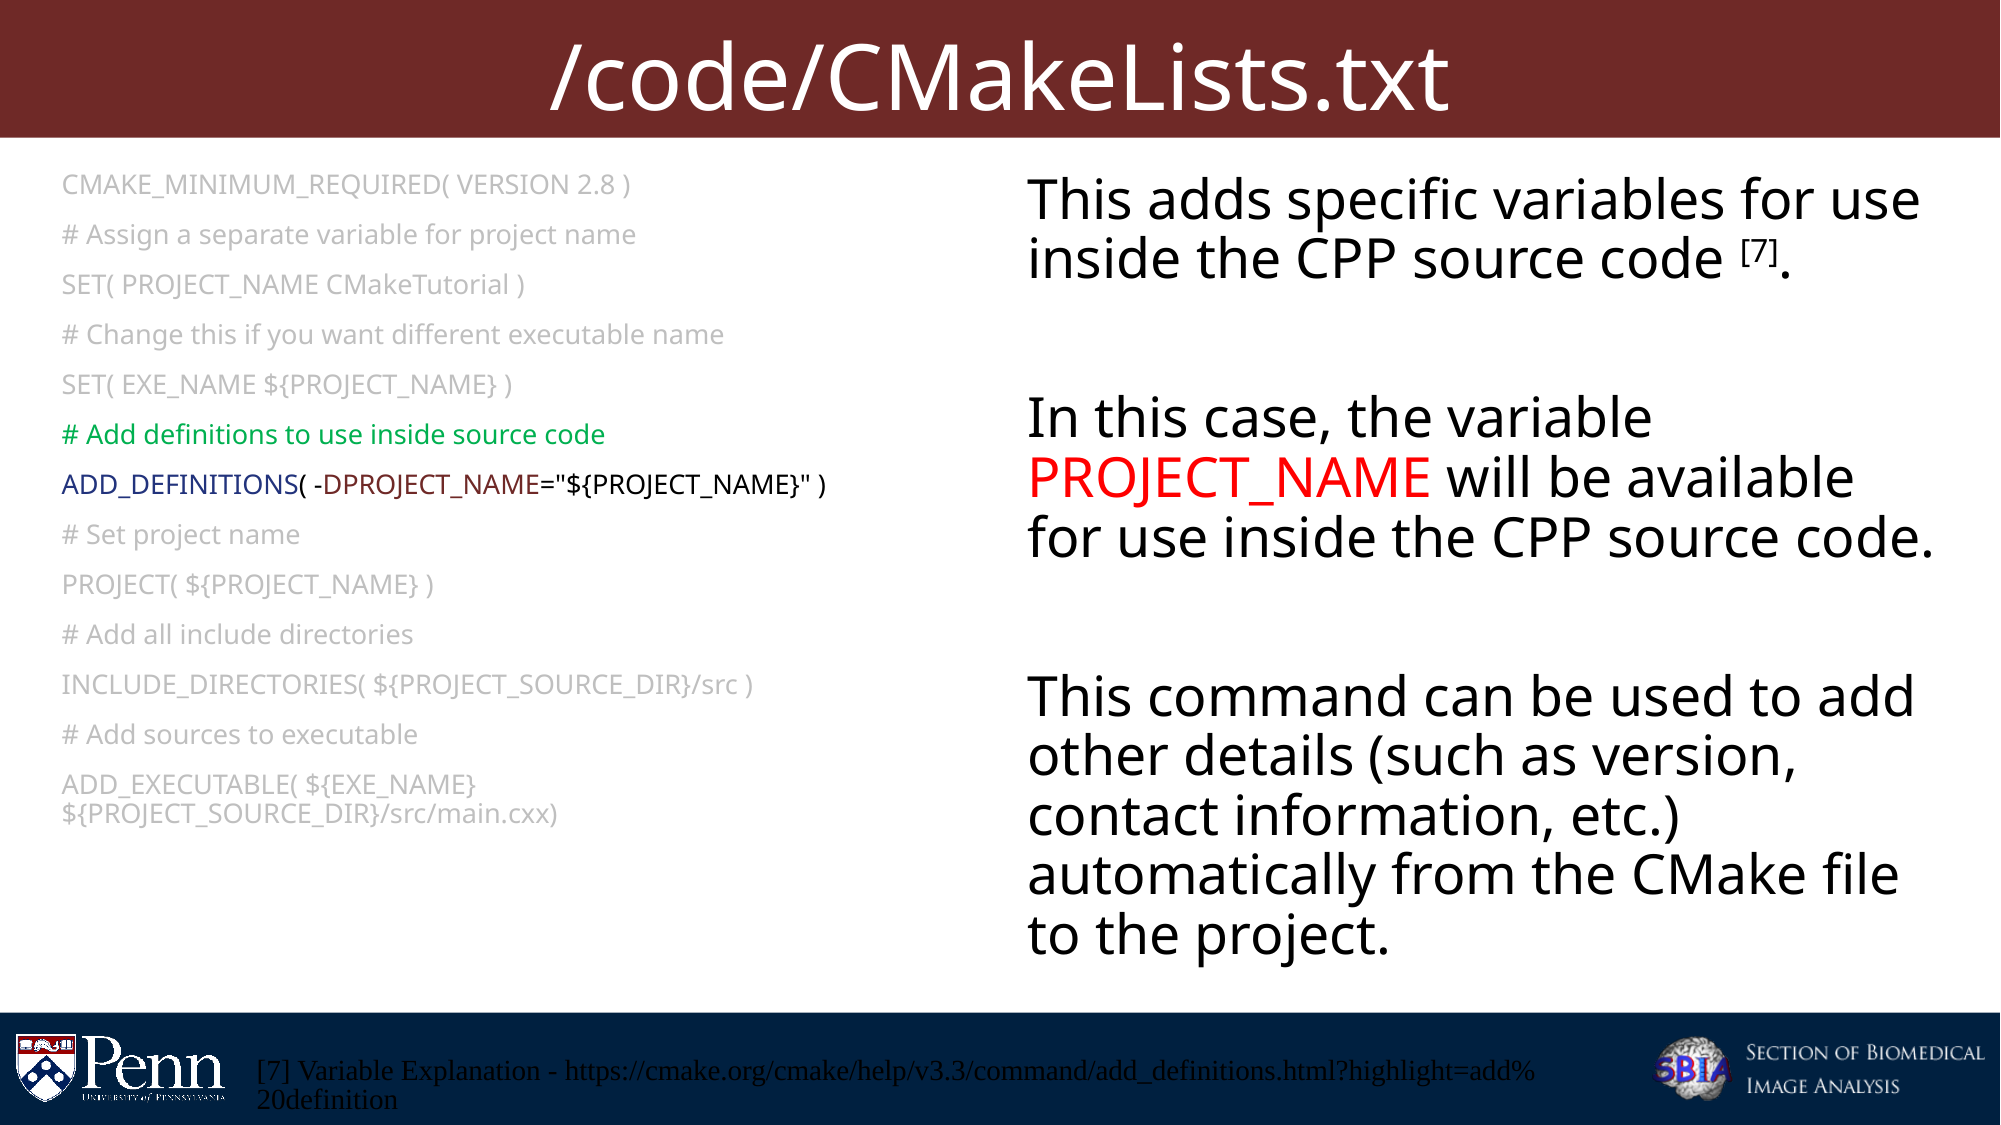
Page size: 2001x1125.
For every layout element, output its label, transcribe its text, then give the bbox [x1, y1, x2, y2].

footer [7] Variable Explanation - https://cmake.org/cmake/help/v3.3/command/add_definitions.html?highlight=add%20definition [241, 1038, 1551, 1099]
list This adds specific variables for use inside the CPP source code [7]. In this case, the variable PROJECT_NAME will be available for use inside the CPP source code. This command can be used to add other details (such as version, contact information, etc.) automatically from the CMake file to the project. [1012, 164, 1954, 987]
title /code/CMakeLists.txt [46, 0, 1954, 138]
list CMAKE_MINIMUM_REQUIRED( VERSION 2.8 ) # Assign a separate variable for project name SET( PROJECT_NAME CMakeTutorial ) # Change this if you want different executable name SET( EXE_NAME ${PROJECT_NAME} ) # Add definitions to use inside source code ADD_DEFINITIONS( -DPROJECT_NAME="${PROJECT_NAME}" ) # Set project name PROJECT( ${PROJECT_NAME} ) # Add all include directories INCLUDE_DIRECTORIES( ${PROJECT_SOURCE_DIR}/src ) # Add sources to executable ADD_EXECUTABLE( ${EXE_NAME} ${PROJECT_SOURCE_DIR}/src/main.cxx) [46, 164, 985, 987]
picture [1652, 1035, 1985, 1102]
picture [16, 1034, 225, 1103]
